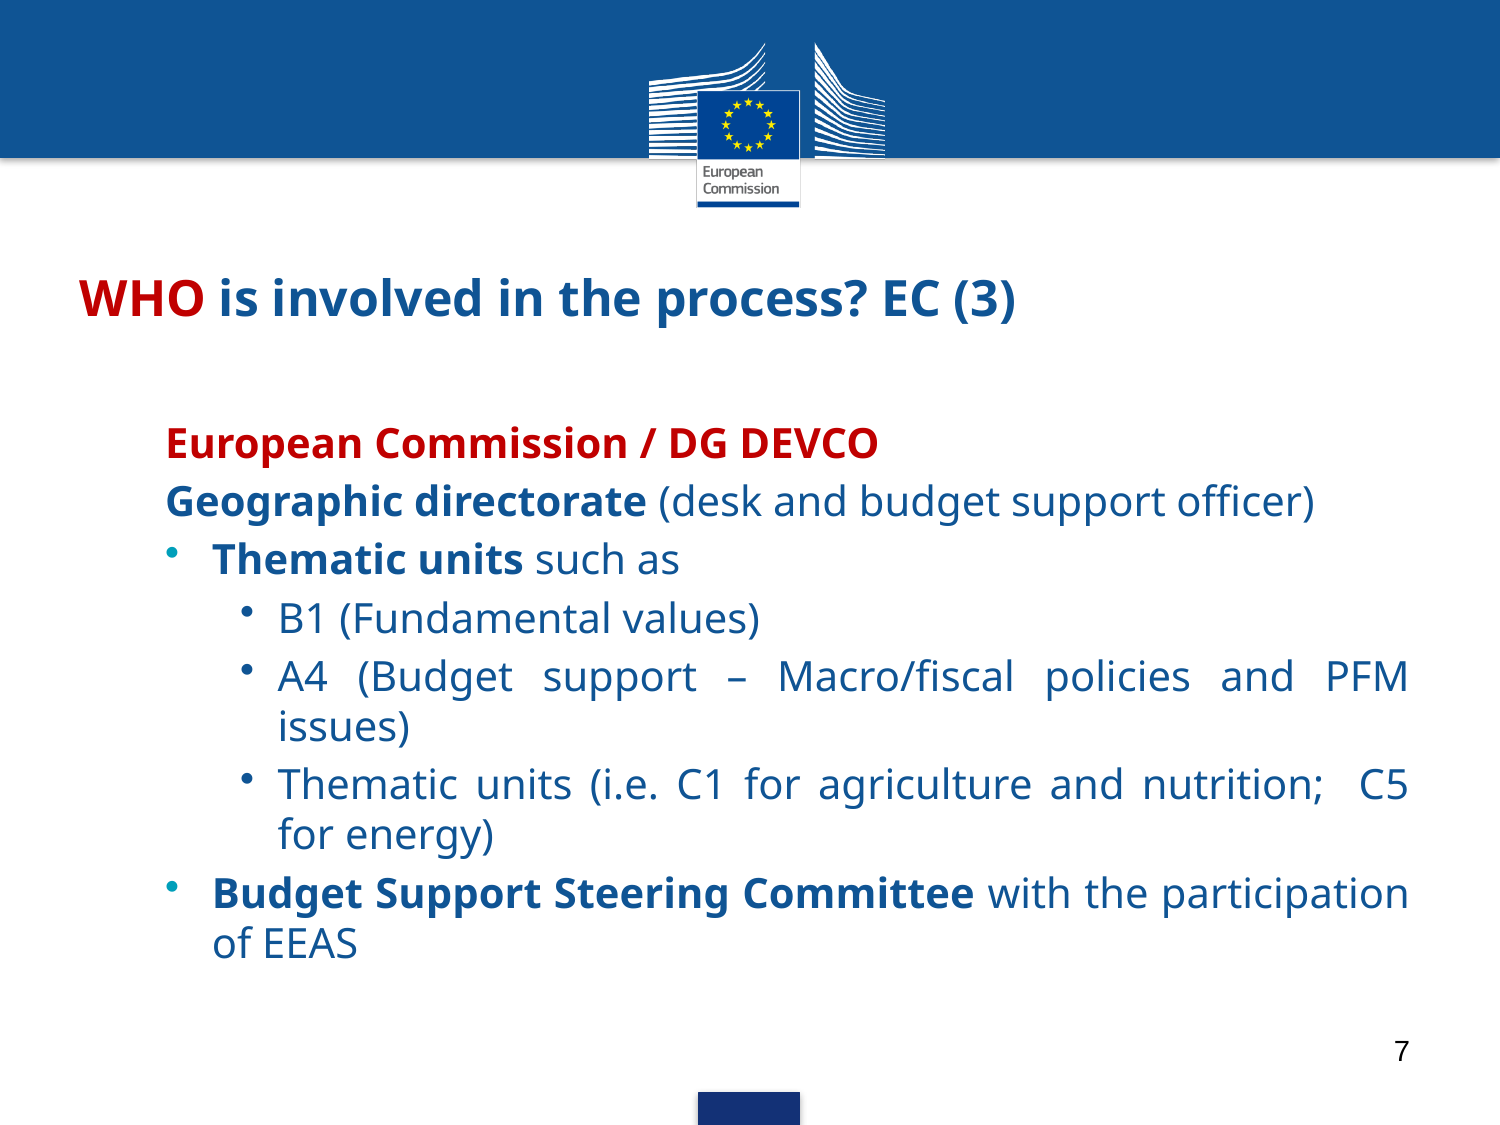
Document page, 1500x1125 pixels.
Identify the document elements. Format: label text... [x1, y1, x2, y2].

slide_number 7 [1074, 1024, 1425, 1103]
picture [649, 42, 885, 208]
list European Commission / DG DEVCO Geographic directorate (desk and budget support officer) Thematic units such as B1 (Fundamental values) A4 (Budget support – Macro/fiscal policies and PFM issues) Thematic units (i.e. C1 for agriculture and nutrition; C5 for energy) Budget Support Steering Committee with the participation of EEAS [75, 408, 1425, 1071]
title WHO is involved in the process? EC (3) [64, 219, 1415, 374]
